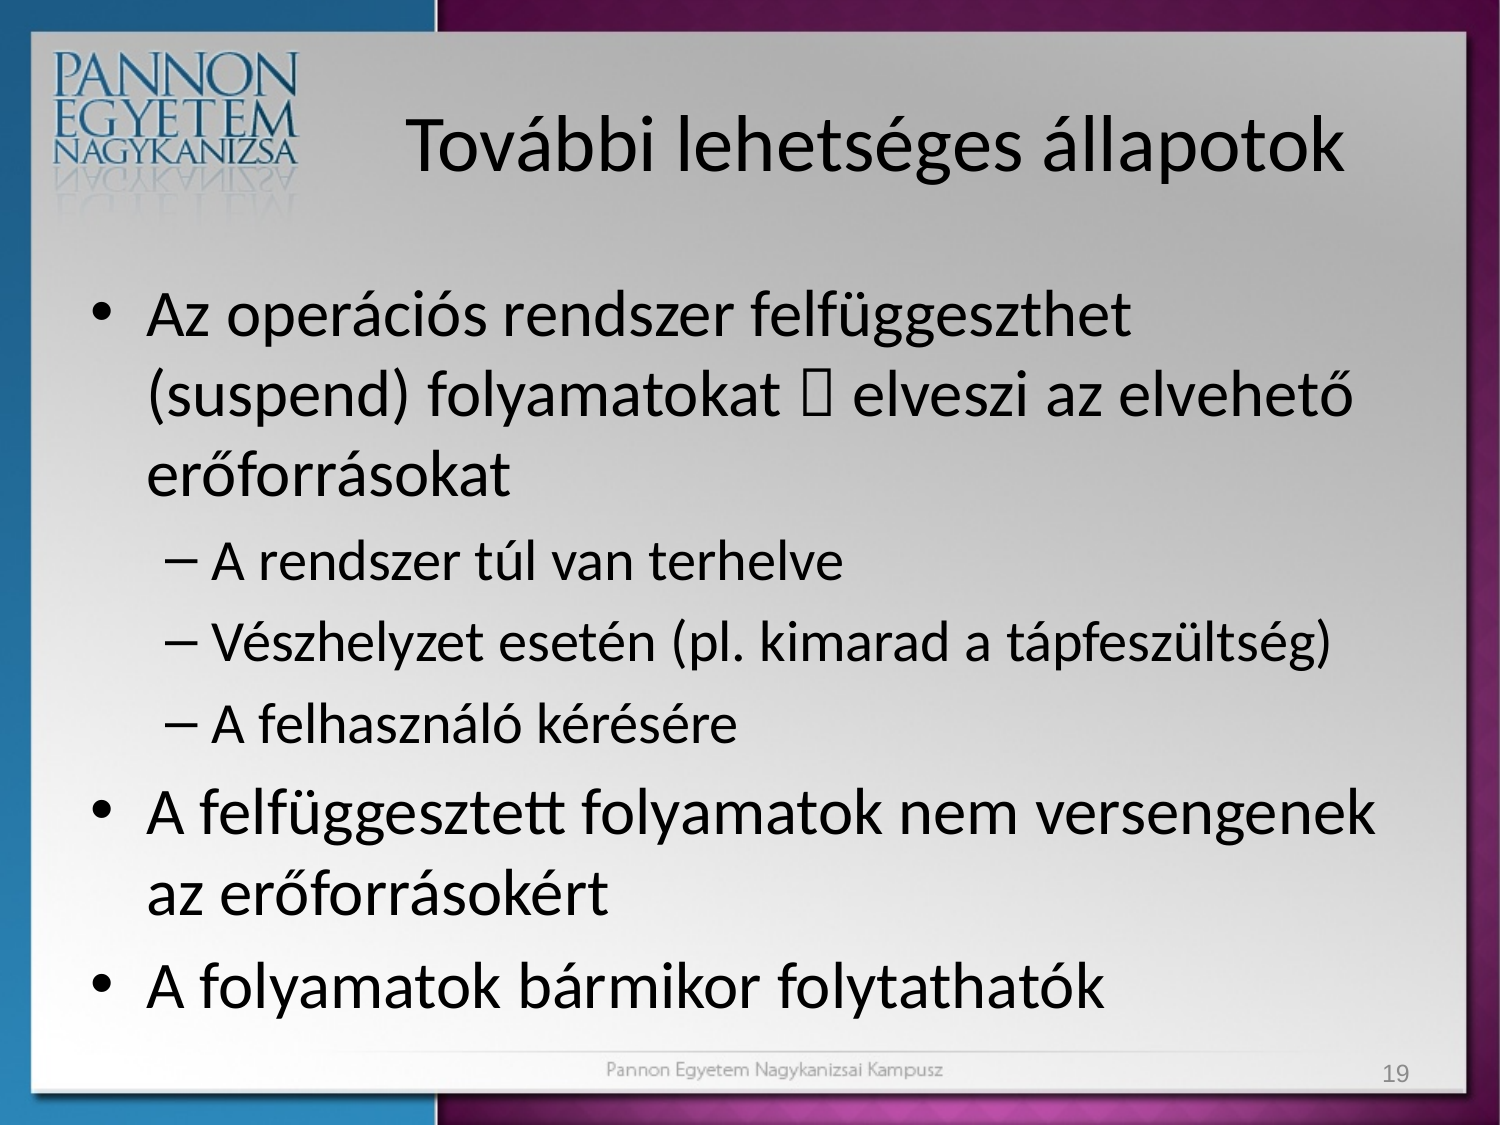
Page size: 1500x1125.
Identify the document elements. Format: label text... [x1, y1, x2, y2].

slide_number 19 [1074, 1042, 1425, 1103]
list Az operációs rendszer felfüggeszthet (suspend) folyamatokat  elveszi az elvehető erőforrásokat A rendszer túl van terhelve Vészhelyzet esetén (pl. kimarad a tápfeszültség) A felhasználó kérésére A felfüggesztett folyamatok nem versengenek az erőforrásokért A folyamatok bármikor folytathatók [75, 262, 1425, 1080]
title További lehetséges állapotok [328, 45, 1425, 233]
picture [0, 0, 1500, 1125]
